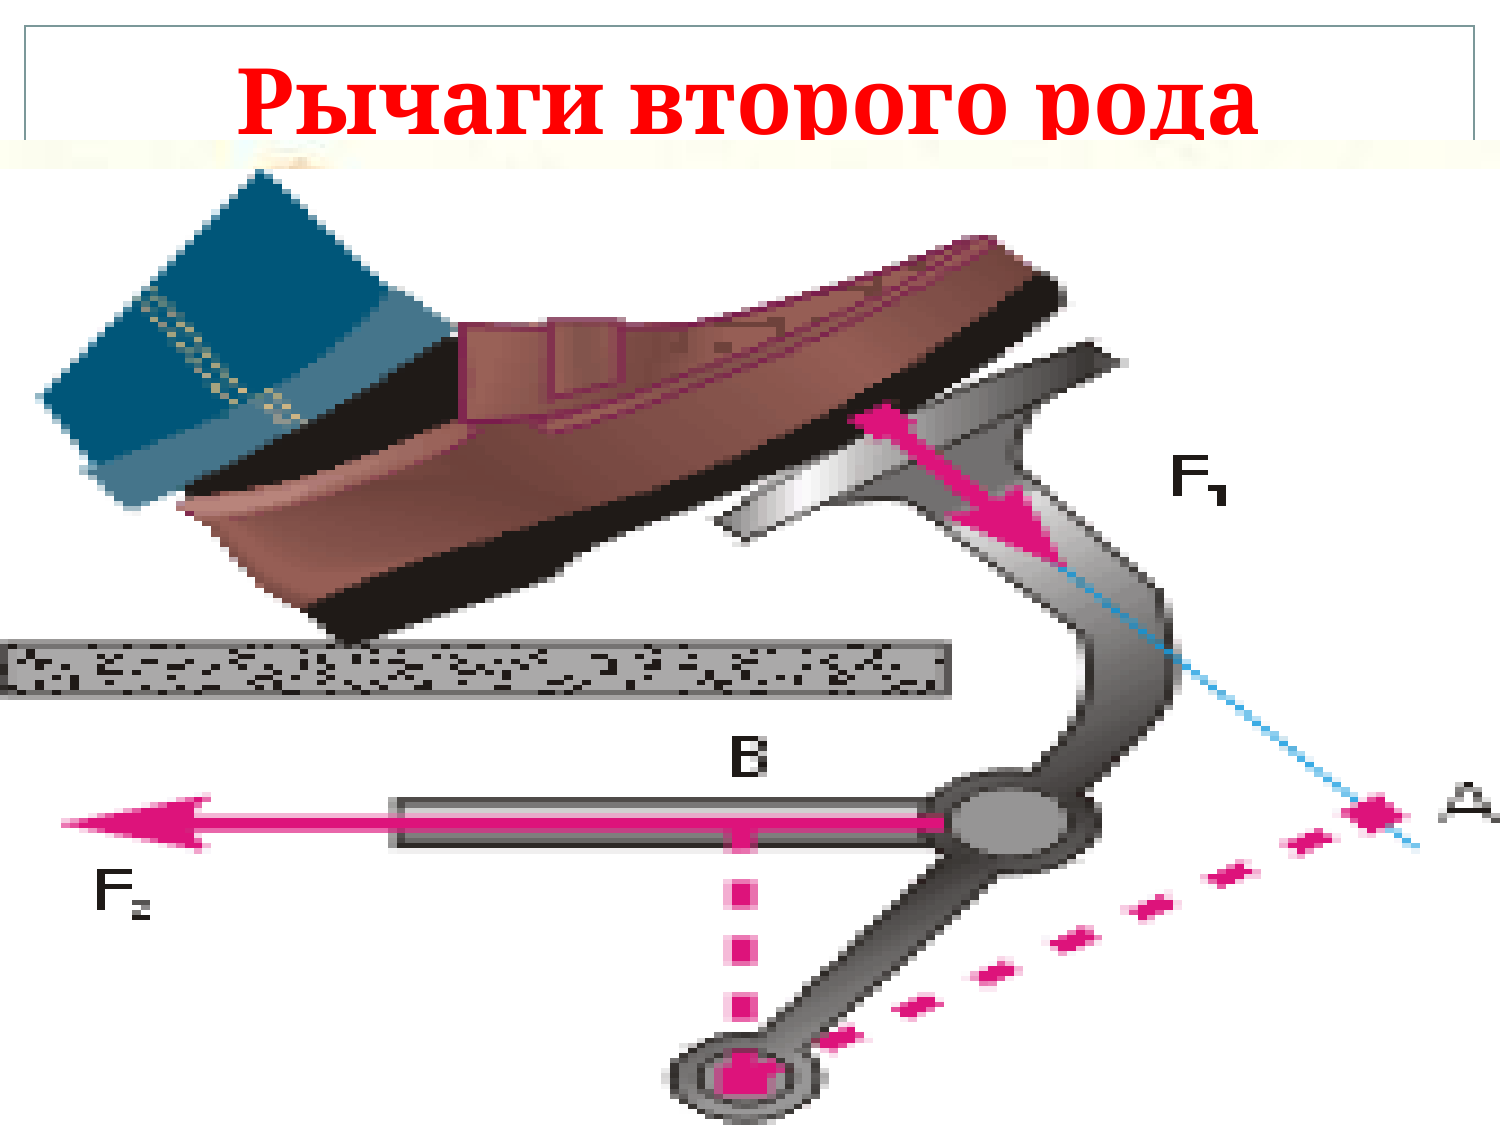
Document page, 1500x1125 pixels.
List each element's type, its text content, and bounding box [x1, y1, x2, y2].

text_box Рычаги второго рода [0, 35, 1500, 138]
picture [0, 140, 1500, 1125]
